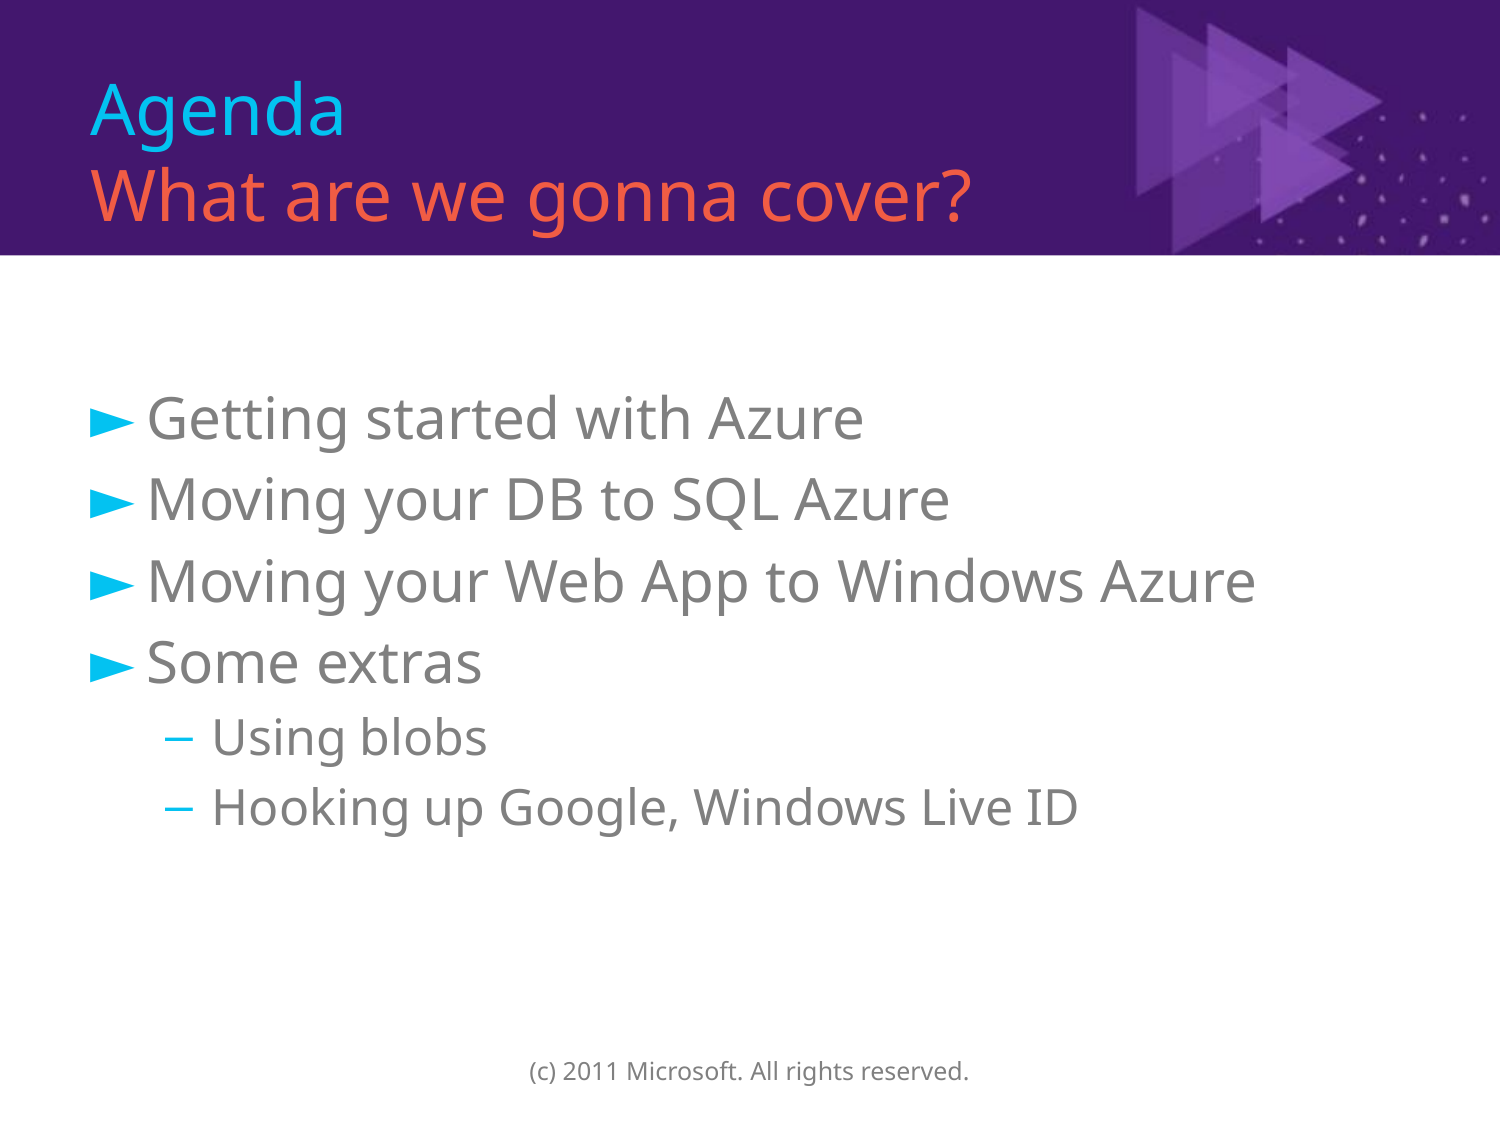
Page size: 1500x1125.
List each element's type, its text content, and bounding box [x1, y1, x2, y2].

title Agenda What are we gonna cover? [75, 56, 1425, 244]
list Getting started with Azure Moving your DB to SQL Azure Moving your Web App to Windows Azure Some extras Using blobs Hooking up Google, Windows Live ID [75, 373, 1425, 1005]
footer (c) 2011 Microsoft. All rights reserved. [512, 1042, 988, 1103]
picture [0, 0, 1500, 255]
